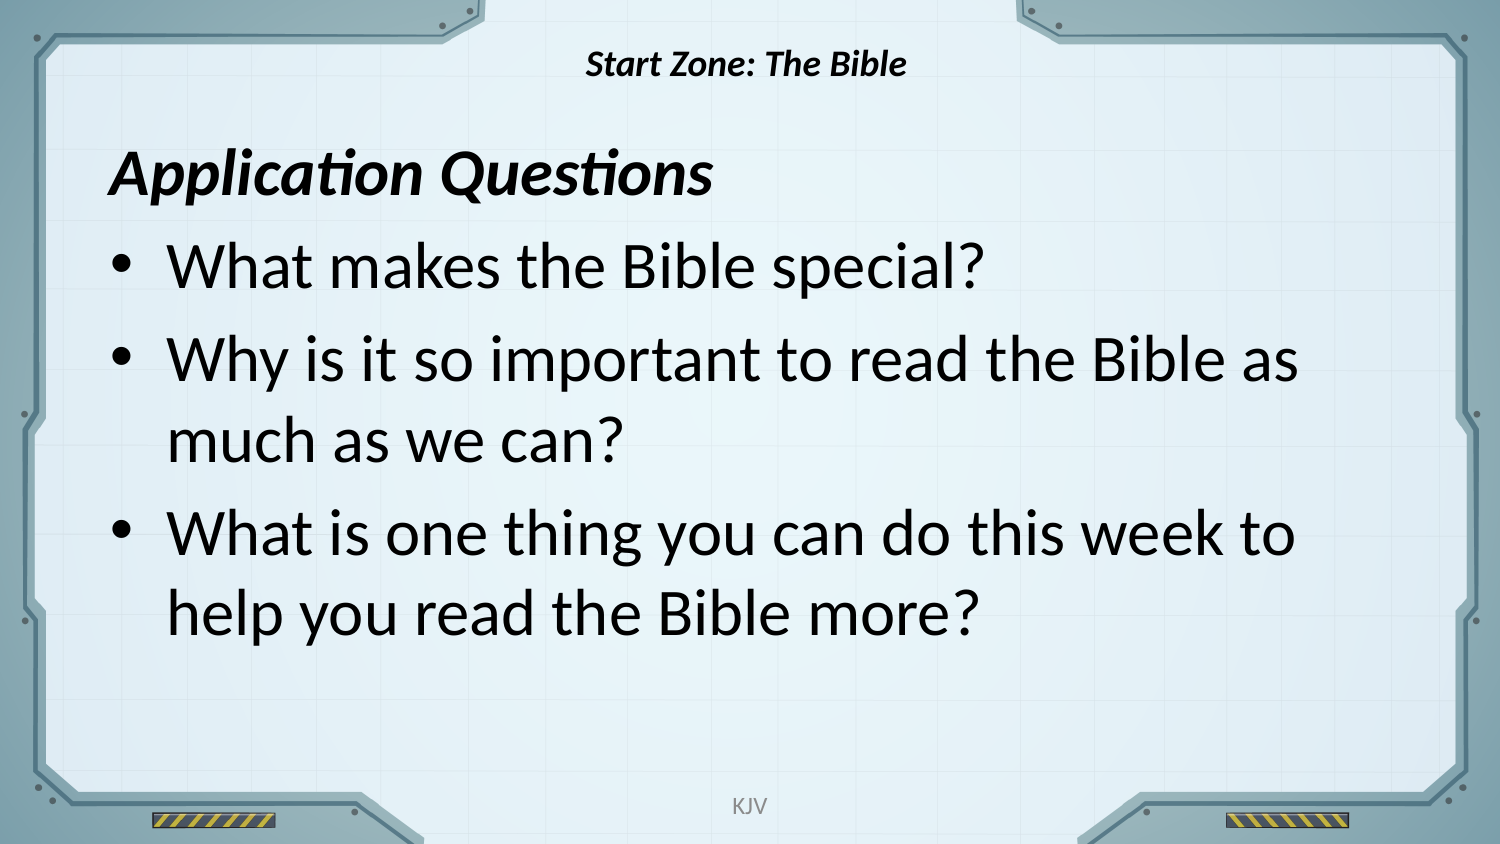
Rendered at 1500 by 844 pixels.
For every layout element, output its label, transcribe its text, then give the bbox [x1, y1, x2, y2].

text_box Start Zone: The Bible [502, 31, 992, 91]
footer KJV [512, 782, 988, 828]
list Application Questions What makes the Bible special? Why is it so important to read the Bible as much as we can? What is one thing you can do this week to help you read the Bible more? [94, 120, 1408, 739]
picture [0, 0, 1500, 844]
